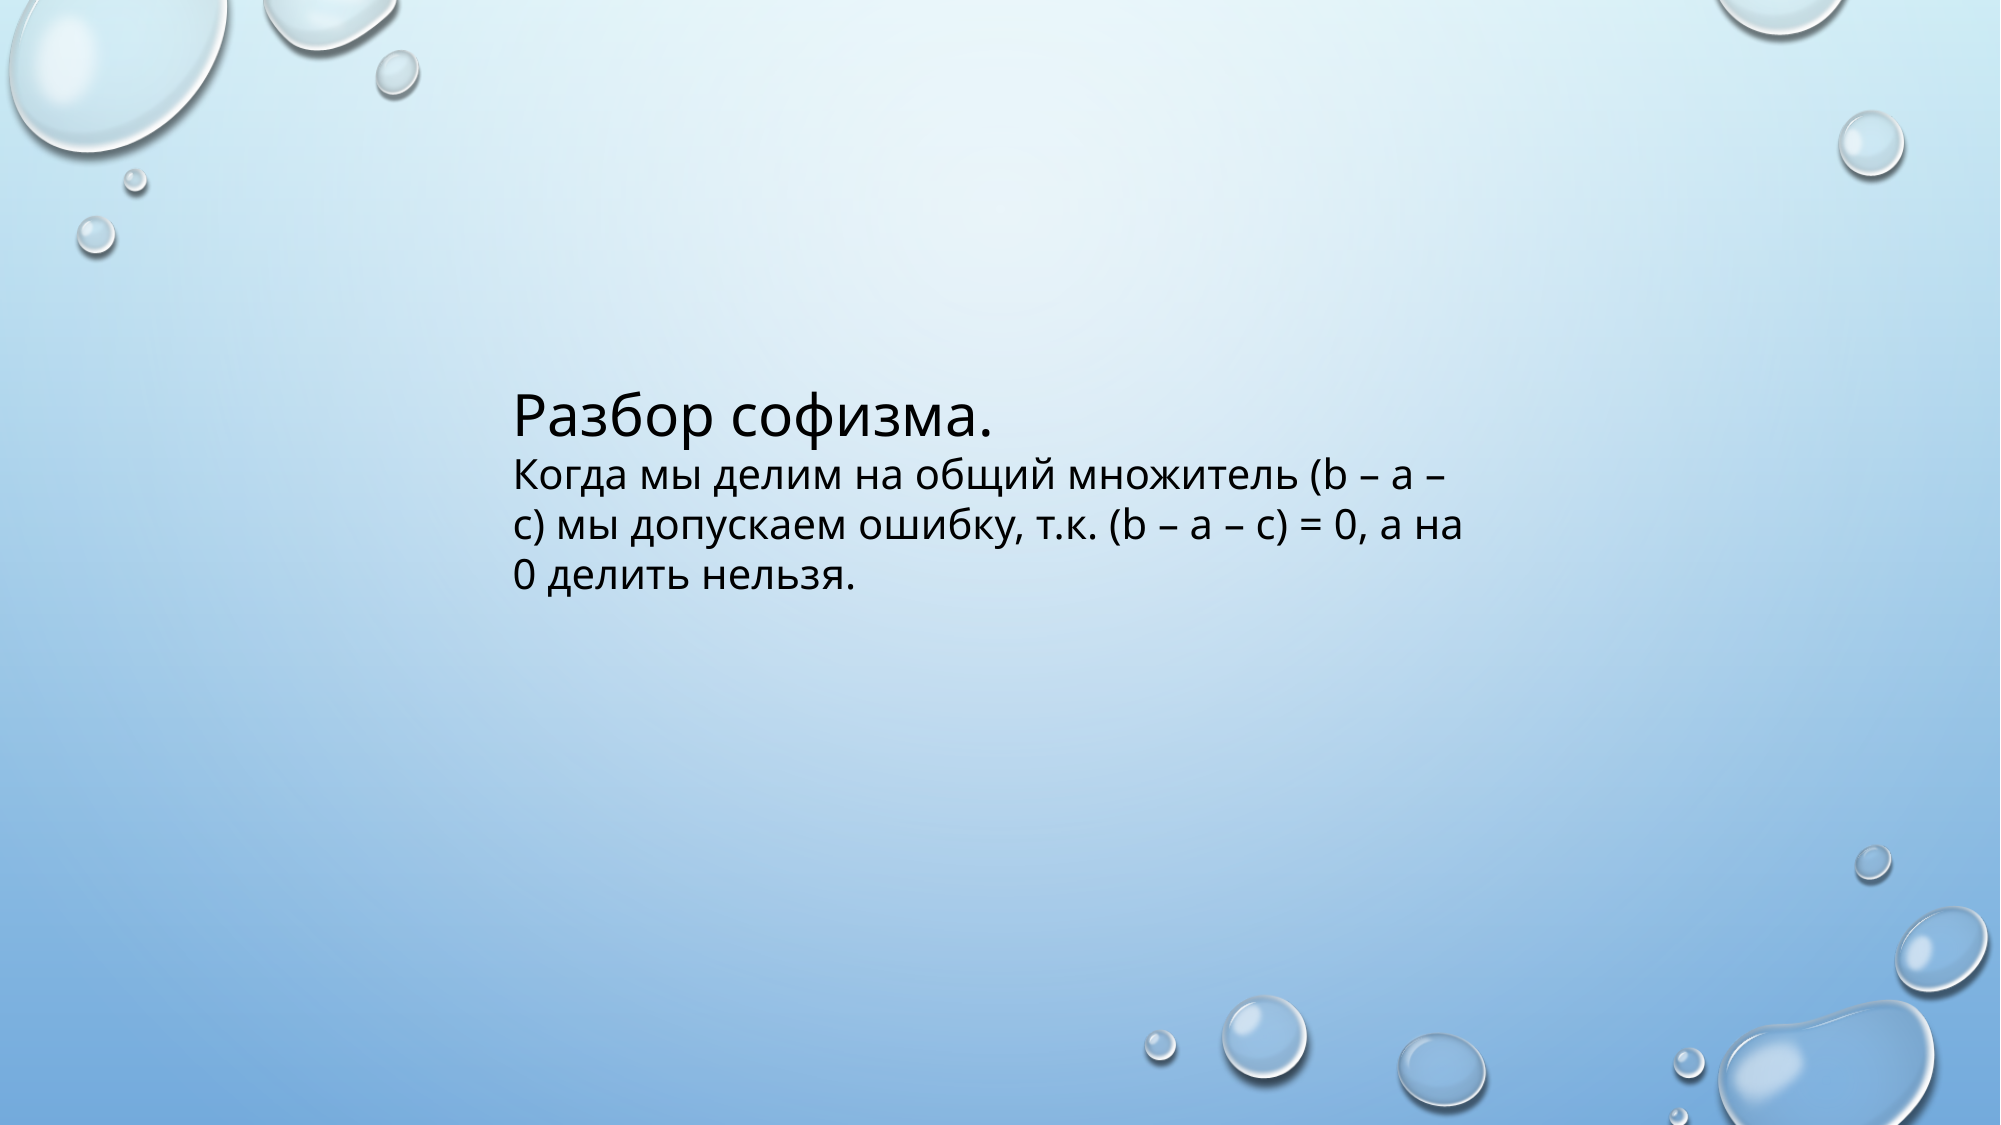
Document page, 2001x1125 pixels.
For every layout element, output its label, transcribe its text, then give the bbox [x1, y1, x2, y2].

text_box Разбор софизма. Когда мы делим на общий множитель (b – a – c) мы допускаем ошибку, т.к. (b – a – c) = 0, а на 0 делить нельзя. [497, 370, 1498, 606]
picture [0, 0, 2000, 1125]
